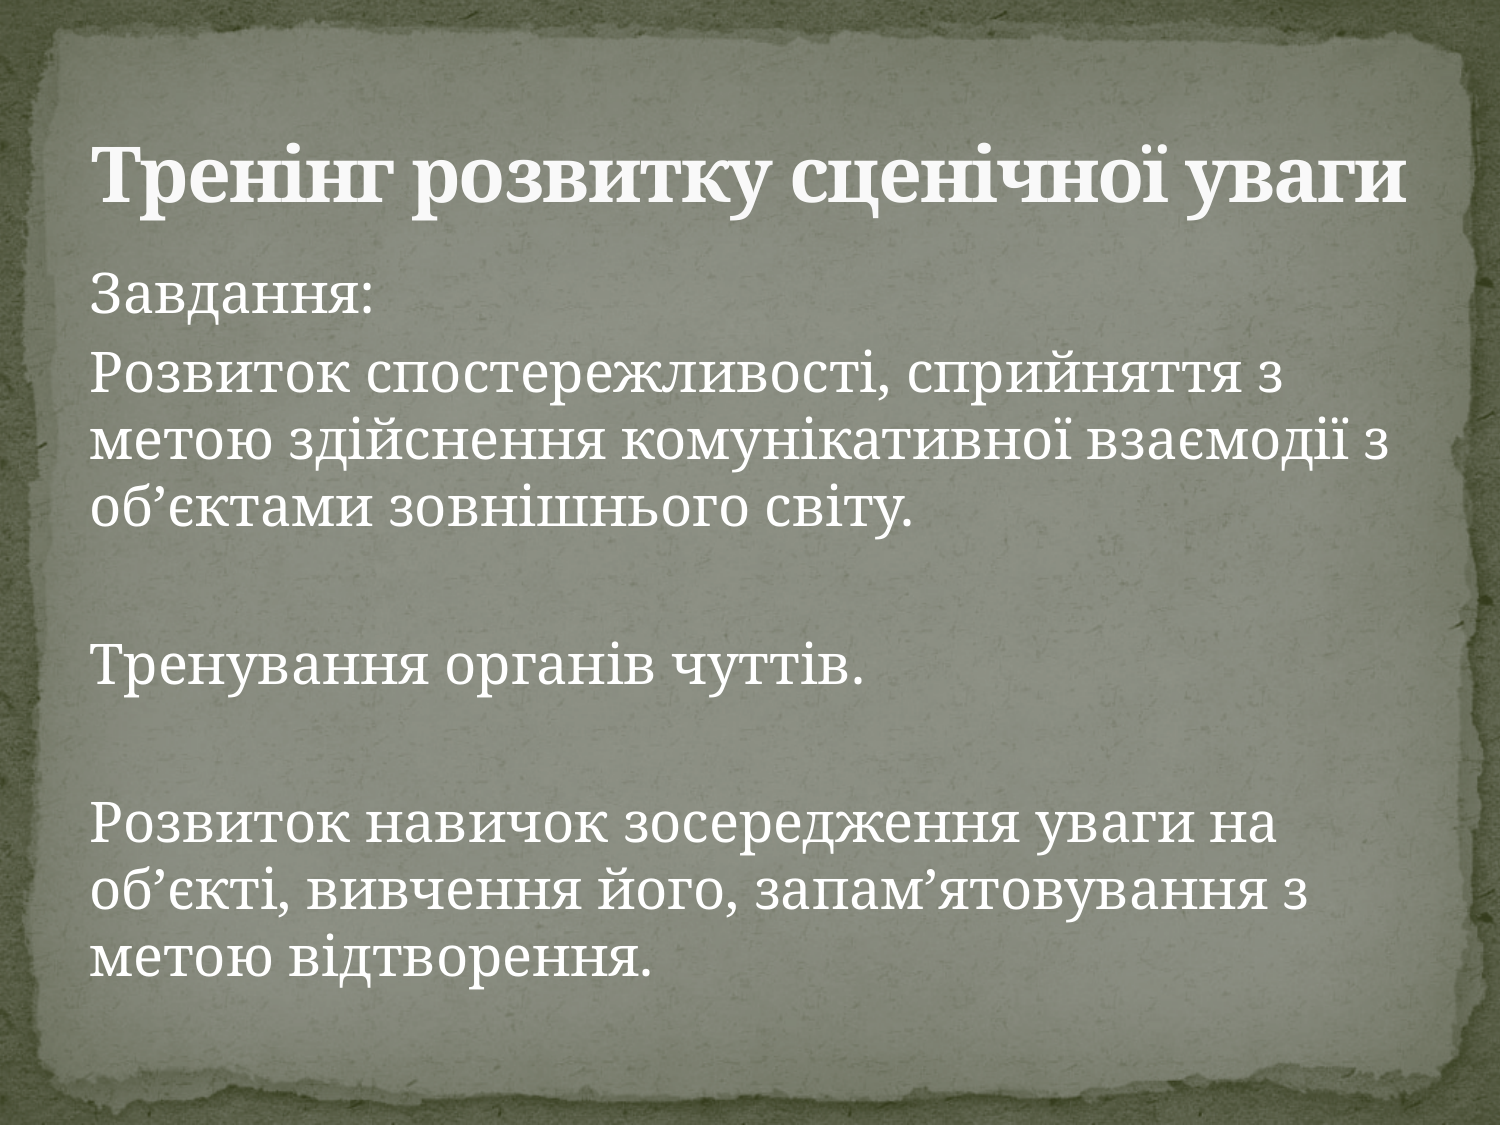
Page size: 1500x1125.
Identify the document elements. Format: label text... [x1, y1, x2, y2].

title Тренінг розвитку сценічної уваги [74, 24, 1425, 225]
list Завдання: Розвиток спостережливості, сприйняття з метою здійснення комунікативної взаємодії з об’єктами зовнішнього світу. Тренування органів чуттів. Розвиток навичок зосередження уваги на об’єкті, вивчення його, запам’ятовування з метою відтворення. [75, 249, 1425, 1000]
